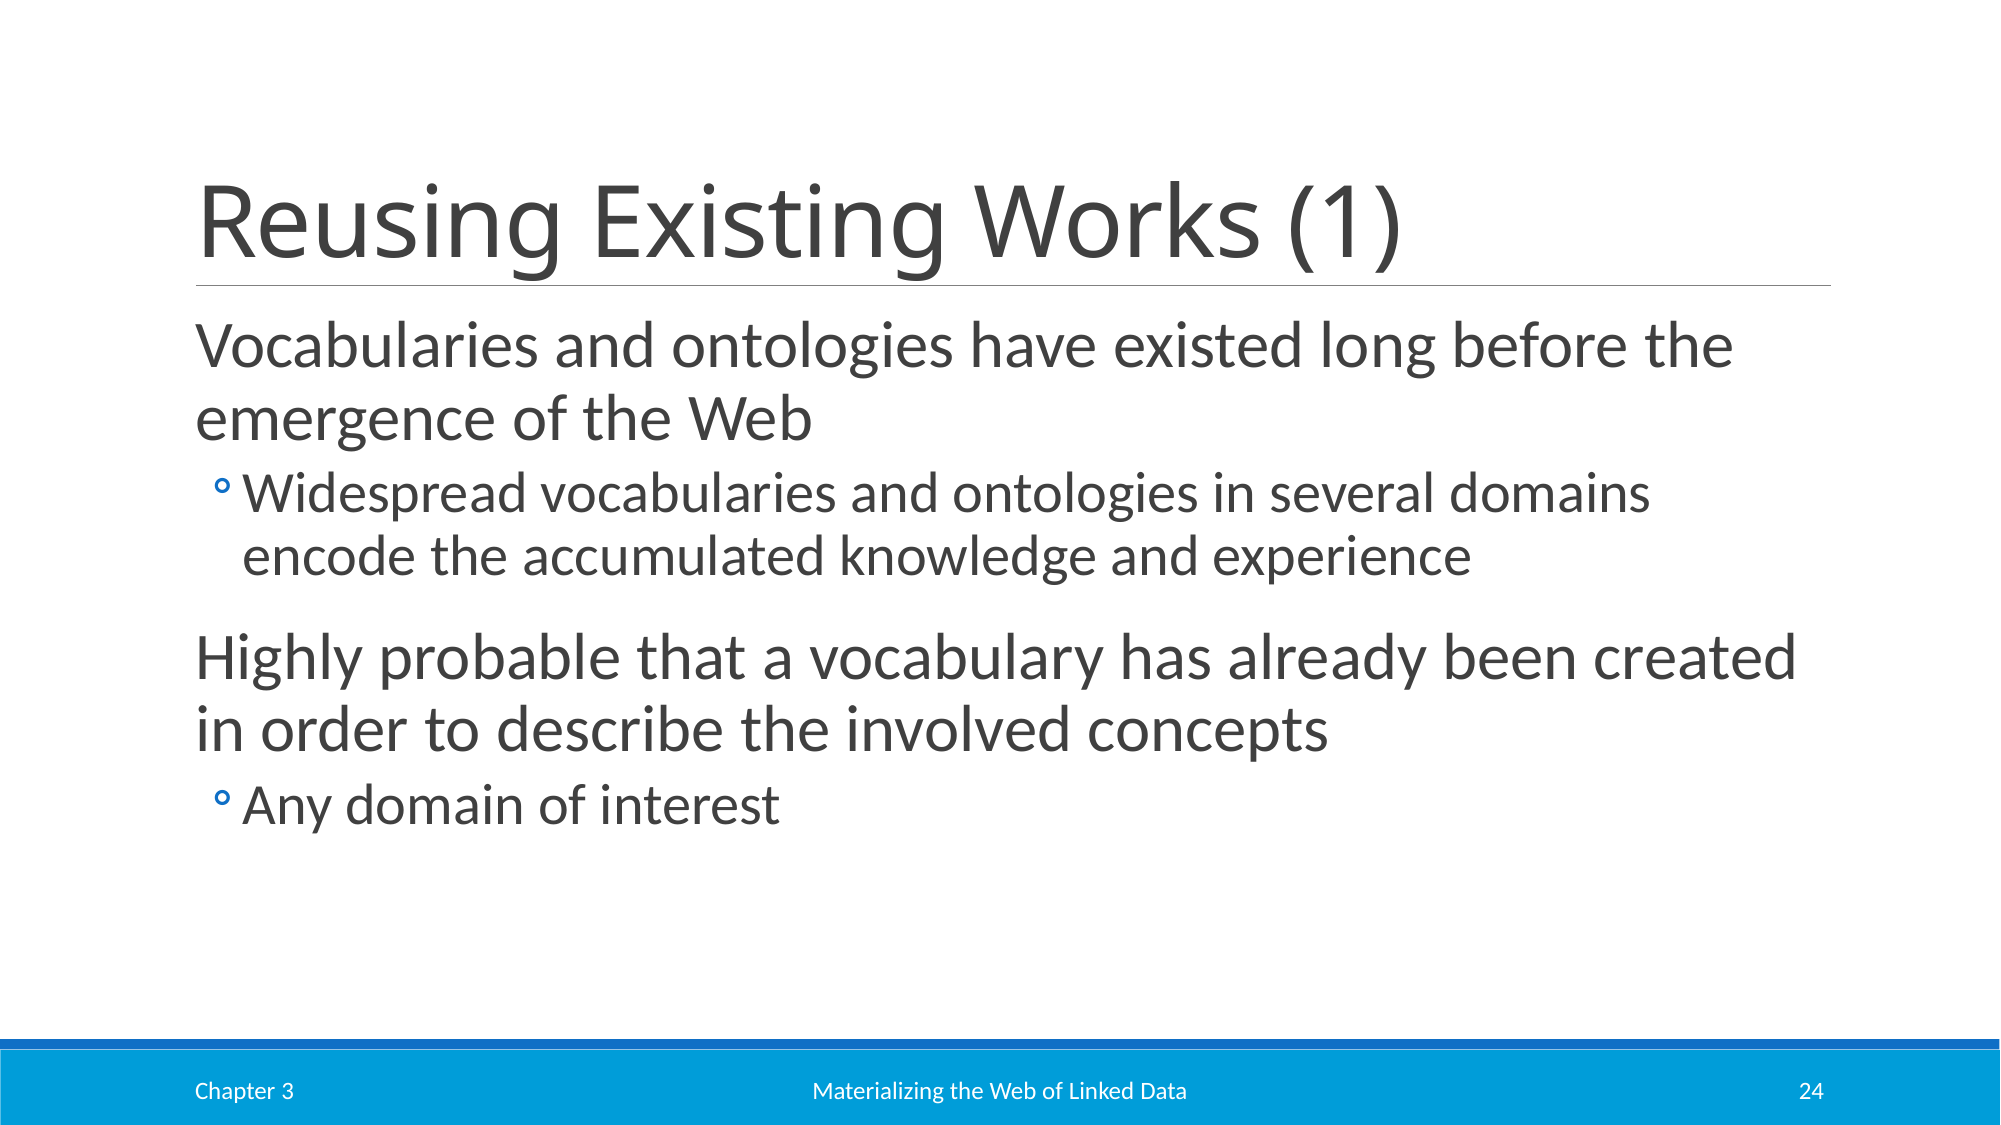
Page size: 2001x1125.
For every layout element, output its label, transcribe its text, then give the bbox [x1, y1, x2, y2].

footer Materializing the Web of Linked Data [604, 1059, 1396, 1120]
title Reusing Existing Works (1) [180, 47, 1830, 285]
slide_number Chapter 3 [180, 1059, 586, 1120]
list Vocabularies and ontologies have existed long before the emergence of the Web Widespread vocabularies and ontologies in several domains encode the accumulated knowledge and experience Highly probable that a vocabulary has already been created in order to describe the involved concepts Any domain of interest [180, 302, 1830, 963]
slide_number 24 [1624, 1059, 1840, 1120]
